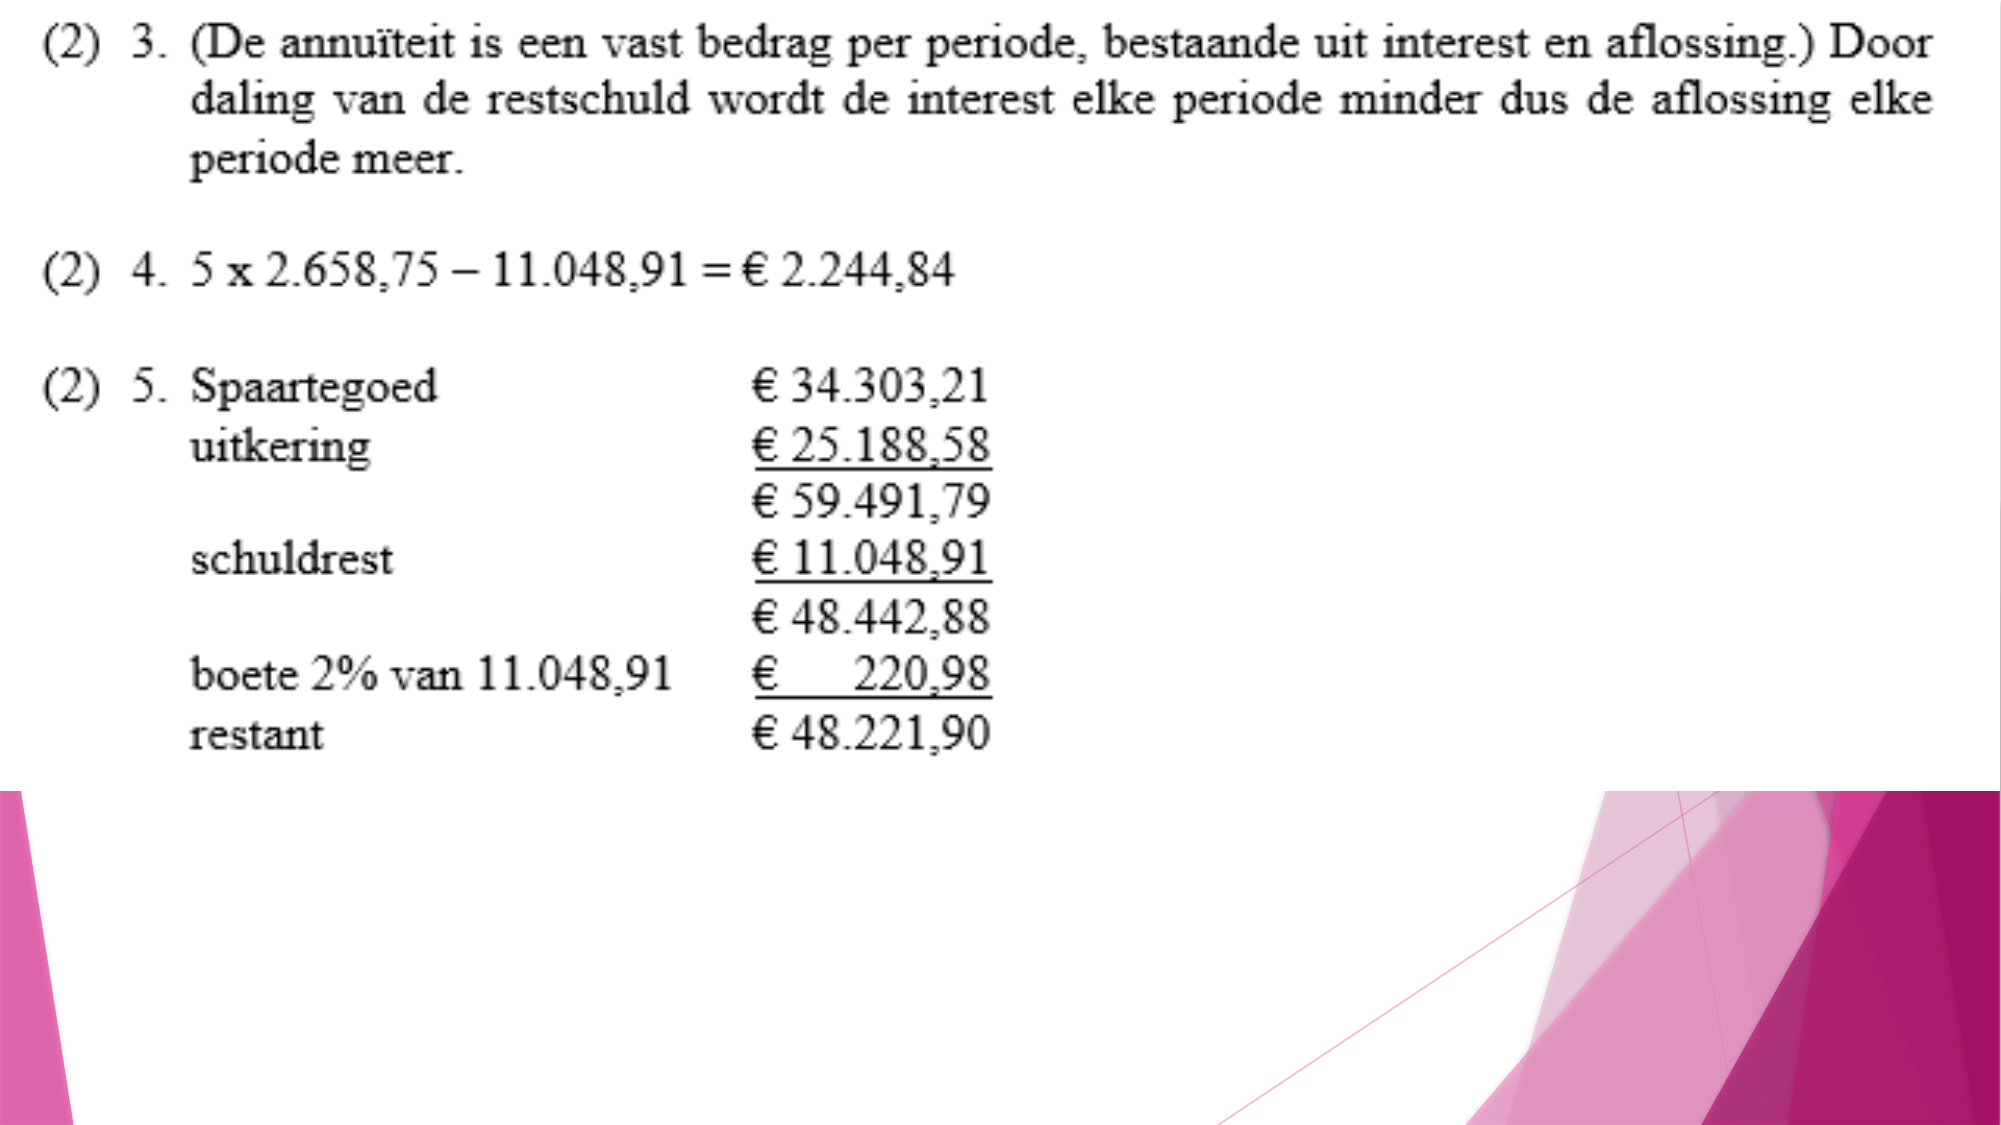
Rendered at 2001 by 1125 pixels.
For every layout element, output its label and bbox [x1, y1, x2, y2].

picture [0, 0, 2000, 792]
